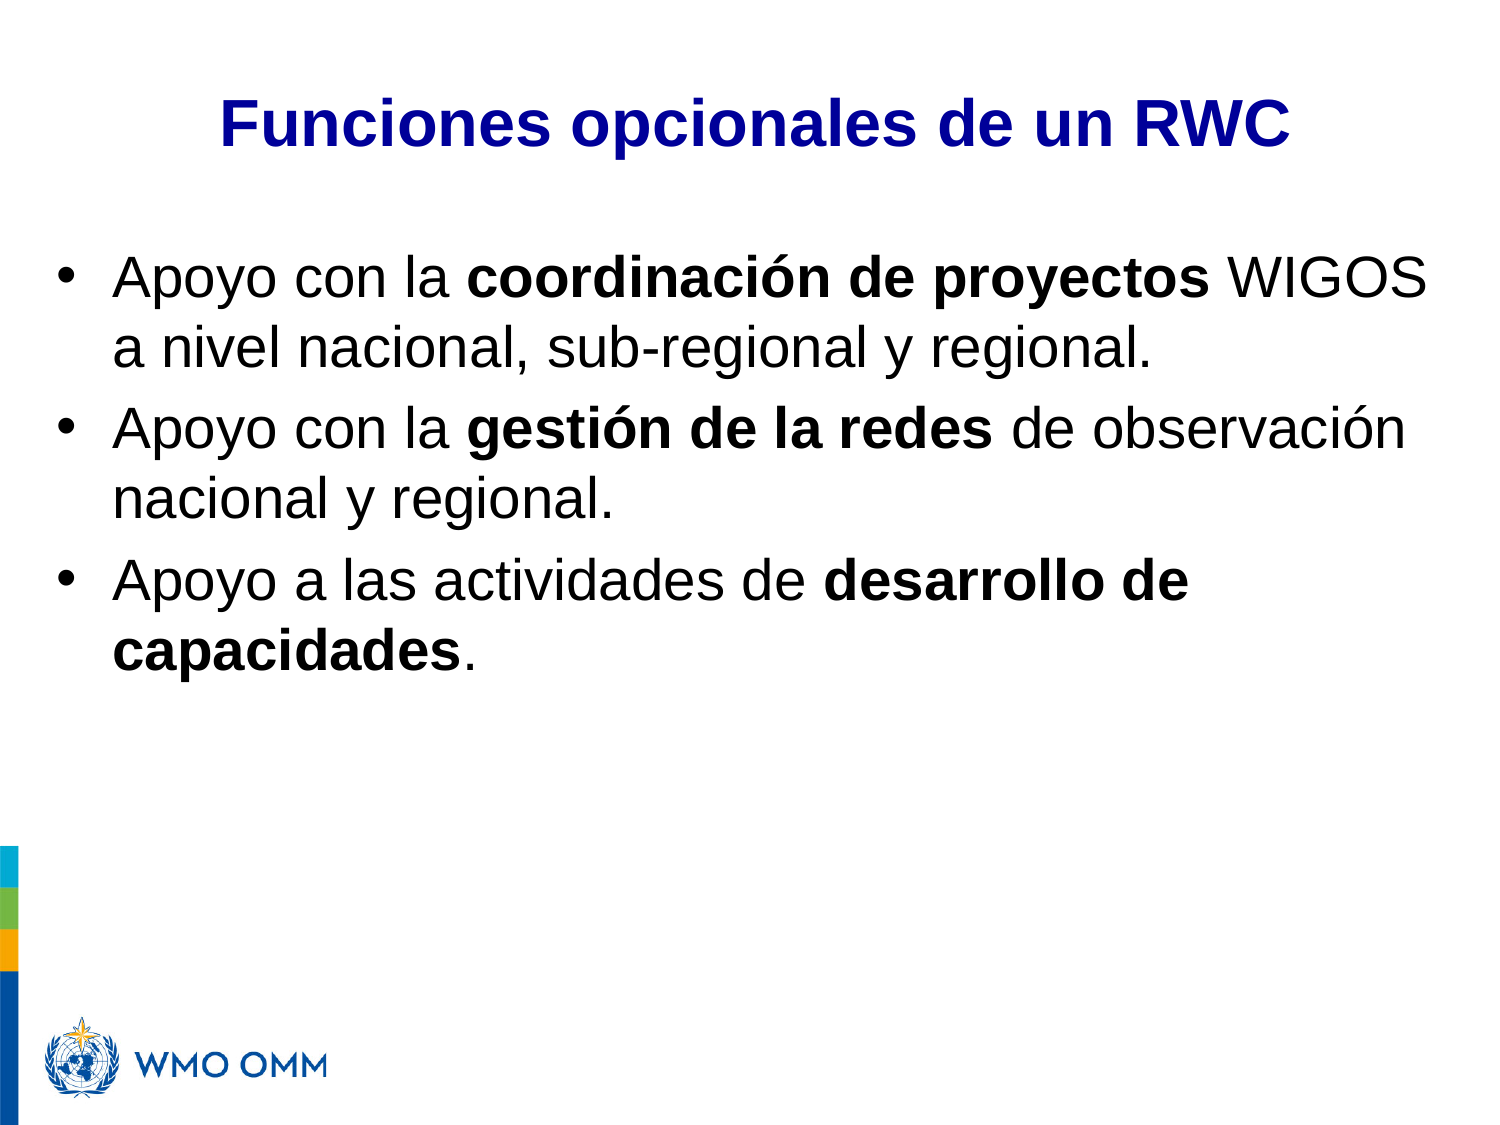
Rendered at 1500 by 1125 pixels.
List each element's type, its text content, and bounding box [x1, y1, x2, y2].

picture [0, 845, 327, 1125]
title Funciones opcionales de un RWC [41, 42, 1471, 197]
list Apoyo con la coordinación de proyectos WIGOS a nivel nacional, sub-regional y regional. Apoyo con la gestión de la redes de observación nacional y regional. Apoyo a las actividades de desarrollo de capacidades. [41, 231, 1447, 846]
